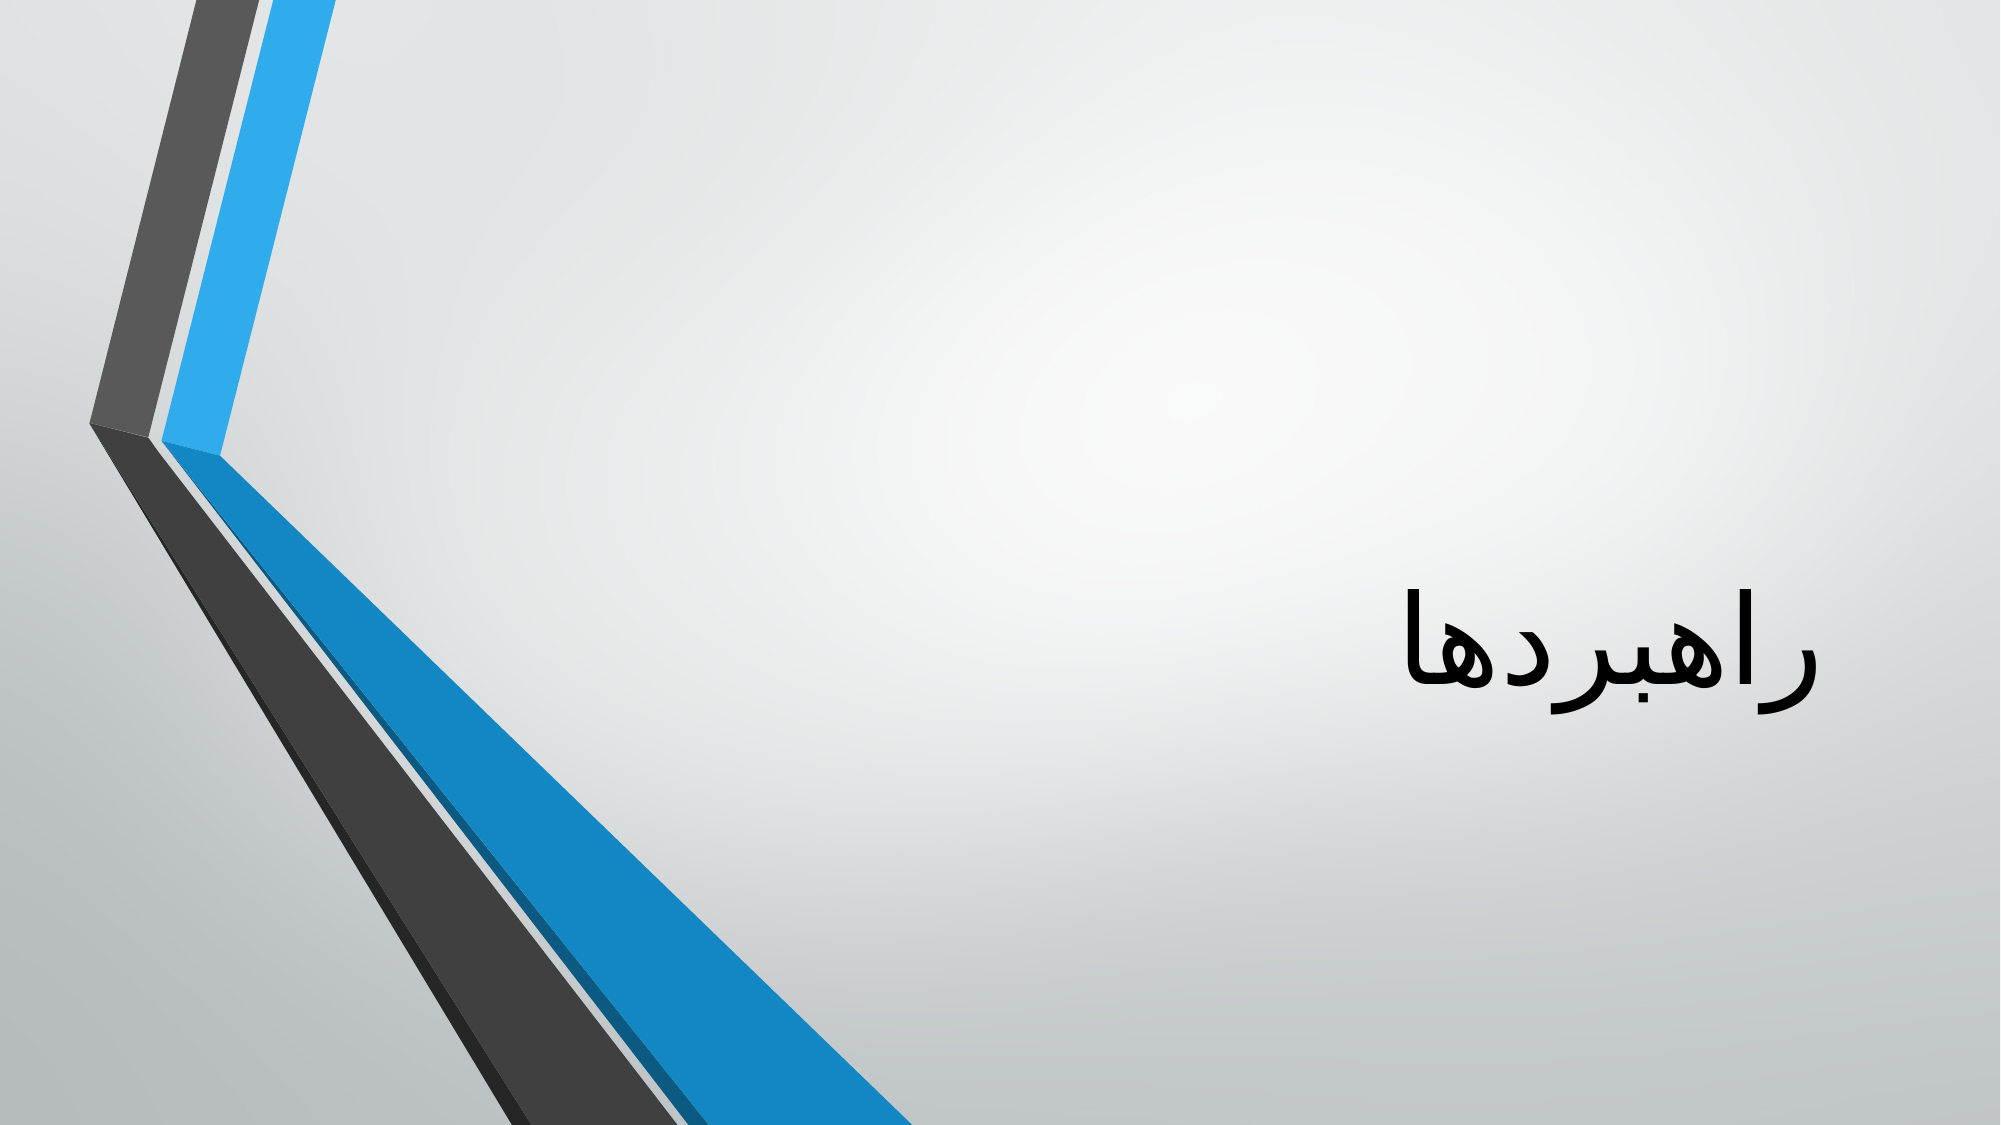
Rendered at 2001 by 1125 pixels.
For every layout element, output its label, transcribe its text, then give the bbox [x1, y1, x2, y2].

title راهبردها [1299, 418, 1922, 718]
